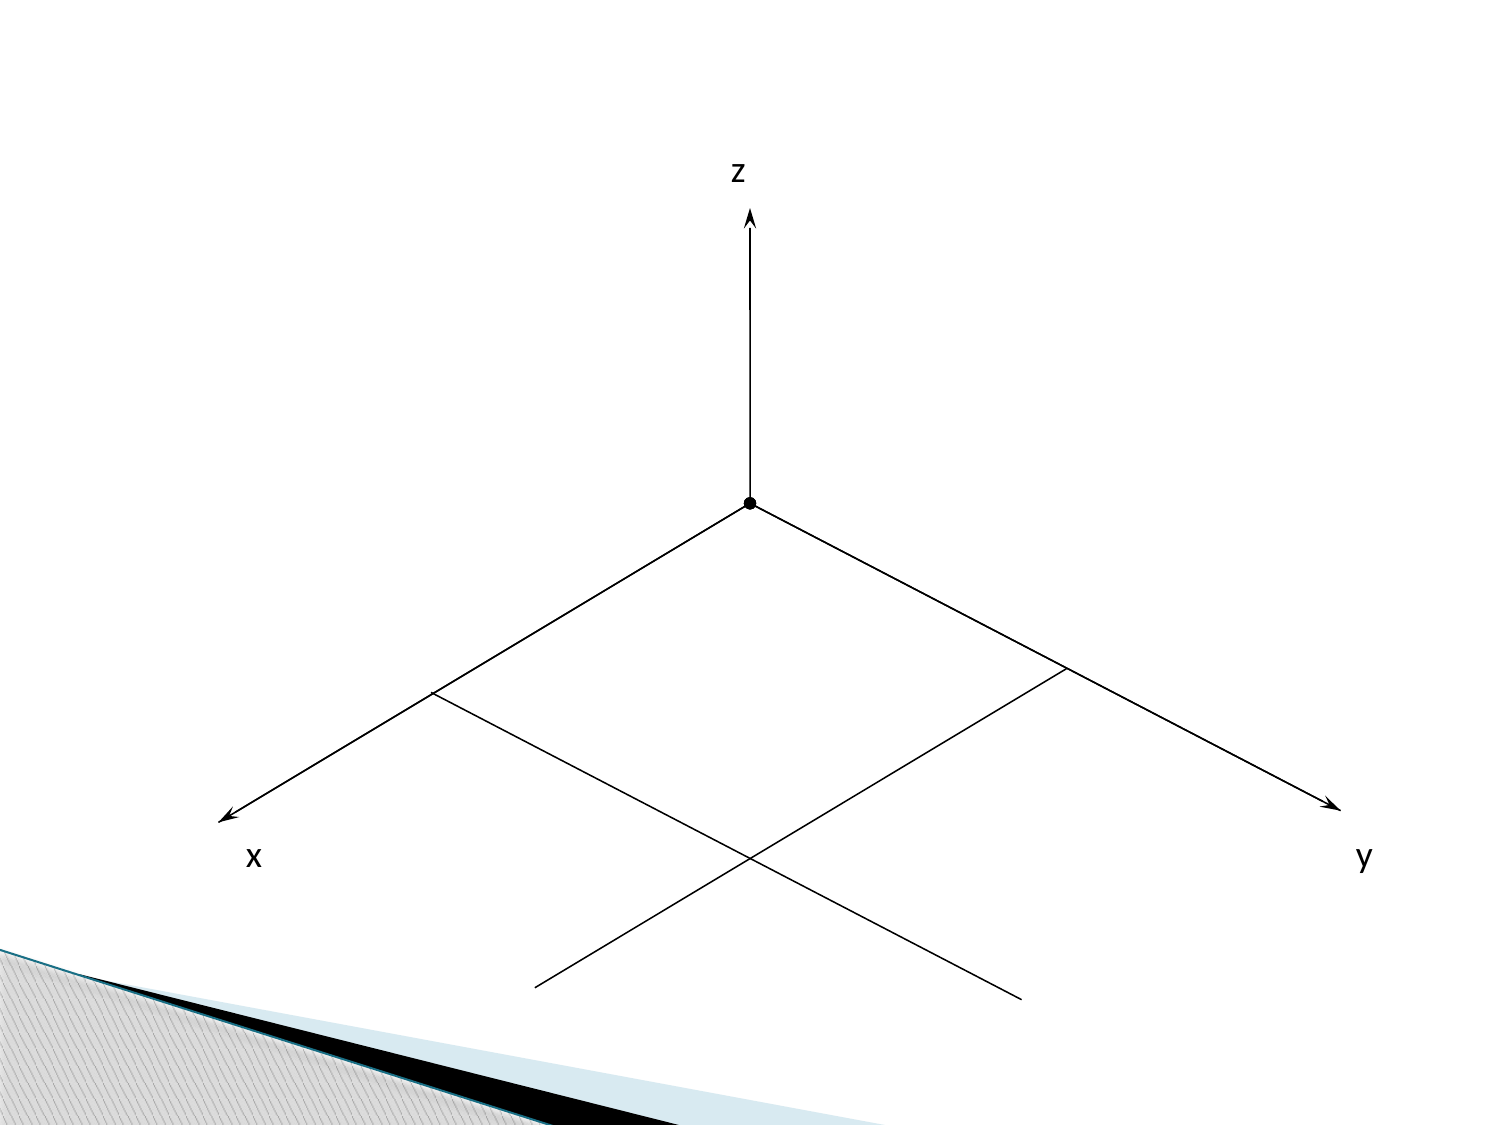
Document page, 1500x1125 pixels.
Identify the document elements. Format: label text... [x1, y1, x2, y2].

text_box [1319, 795, 1340, 811]
text_box [743, 497, 757, 510]
text_box [743, 208, 757, 229]
text_box z [702, 137, 774, 197]
text_box y [1328, 822, 1400, 883]
text_box x [218, 822, 290, 883]
text_box [218, 806, 240, 822]
